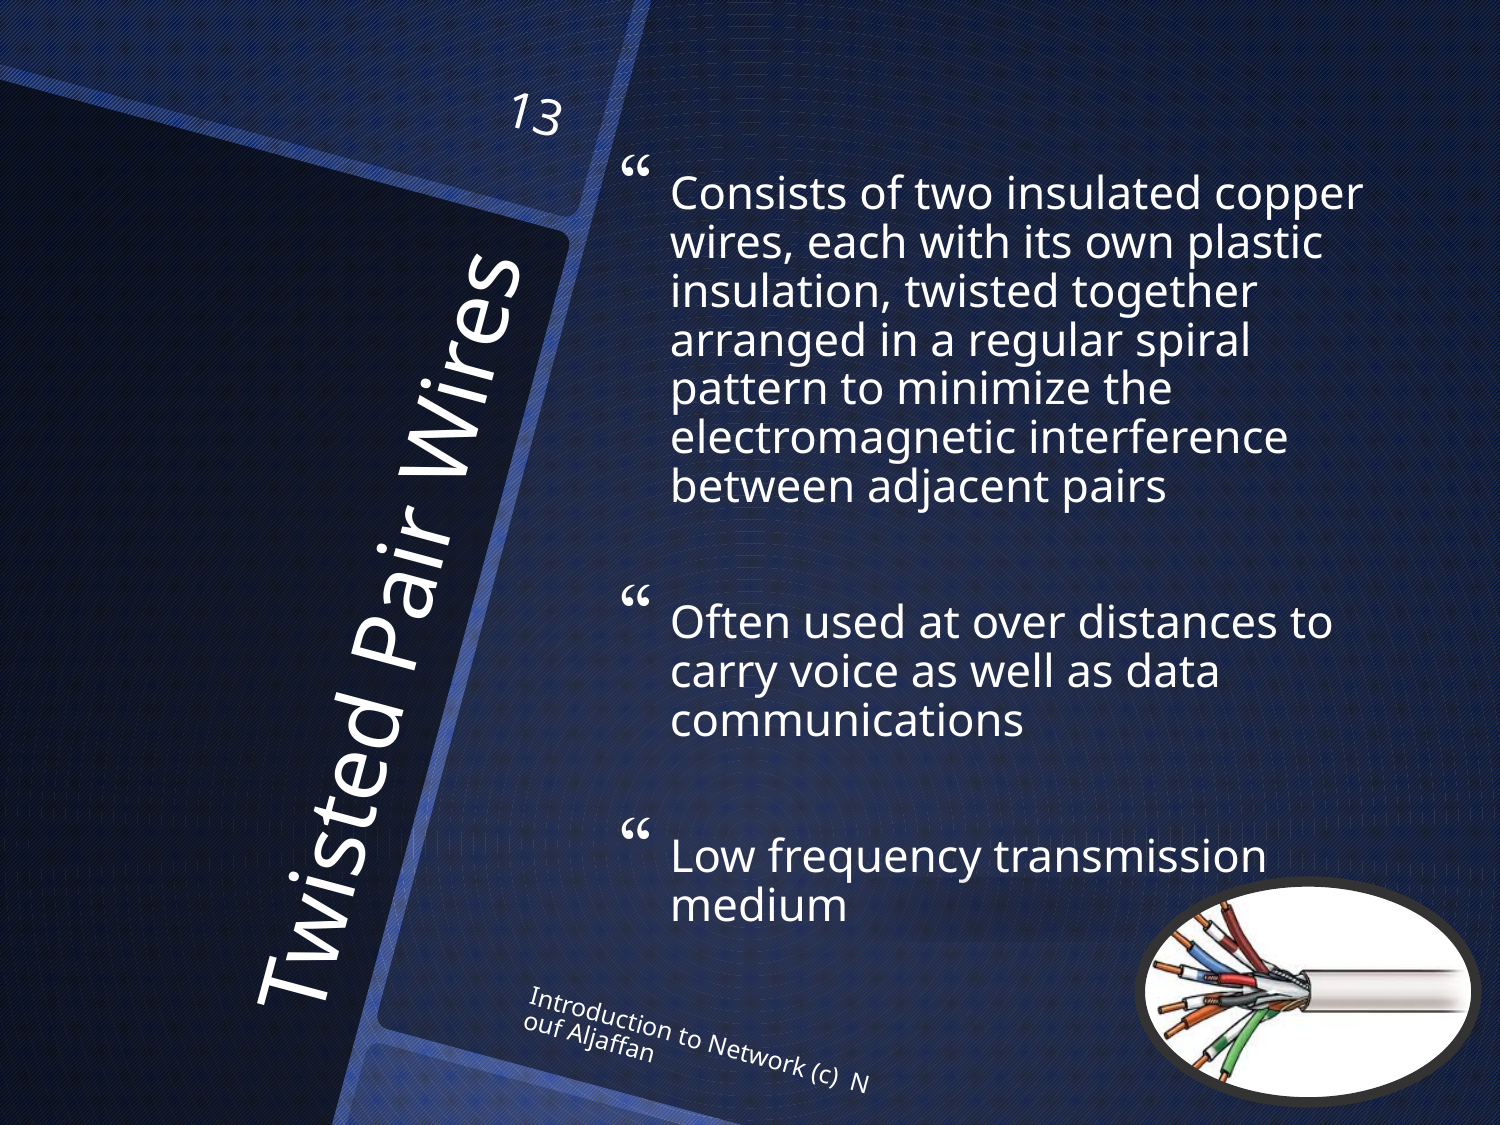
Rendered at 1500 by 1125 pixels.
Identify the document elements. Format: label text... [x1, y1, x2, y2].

slide_number 13 [206, 1, 585, 157]
list Consists of two insulated copper wires, each with its own plastic insulation, twisted together arranged in a regular spiral pattern to minimize the electromagnetic interference between adjacent pairs Often used at over distances to carry voice as well as data communications Low frequency transmission medium [600, 162, 1425, 948]
footer Introduction to Network (c) Nouf Aljaffan [508, 963, 903, 1123]
title Twisted Pair Wires [69, 181, 554, 1056]
picture [1139, 880, 1477, 1103]
